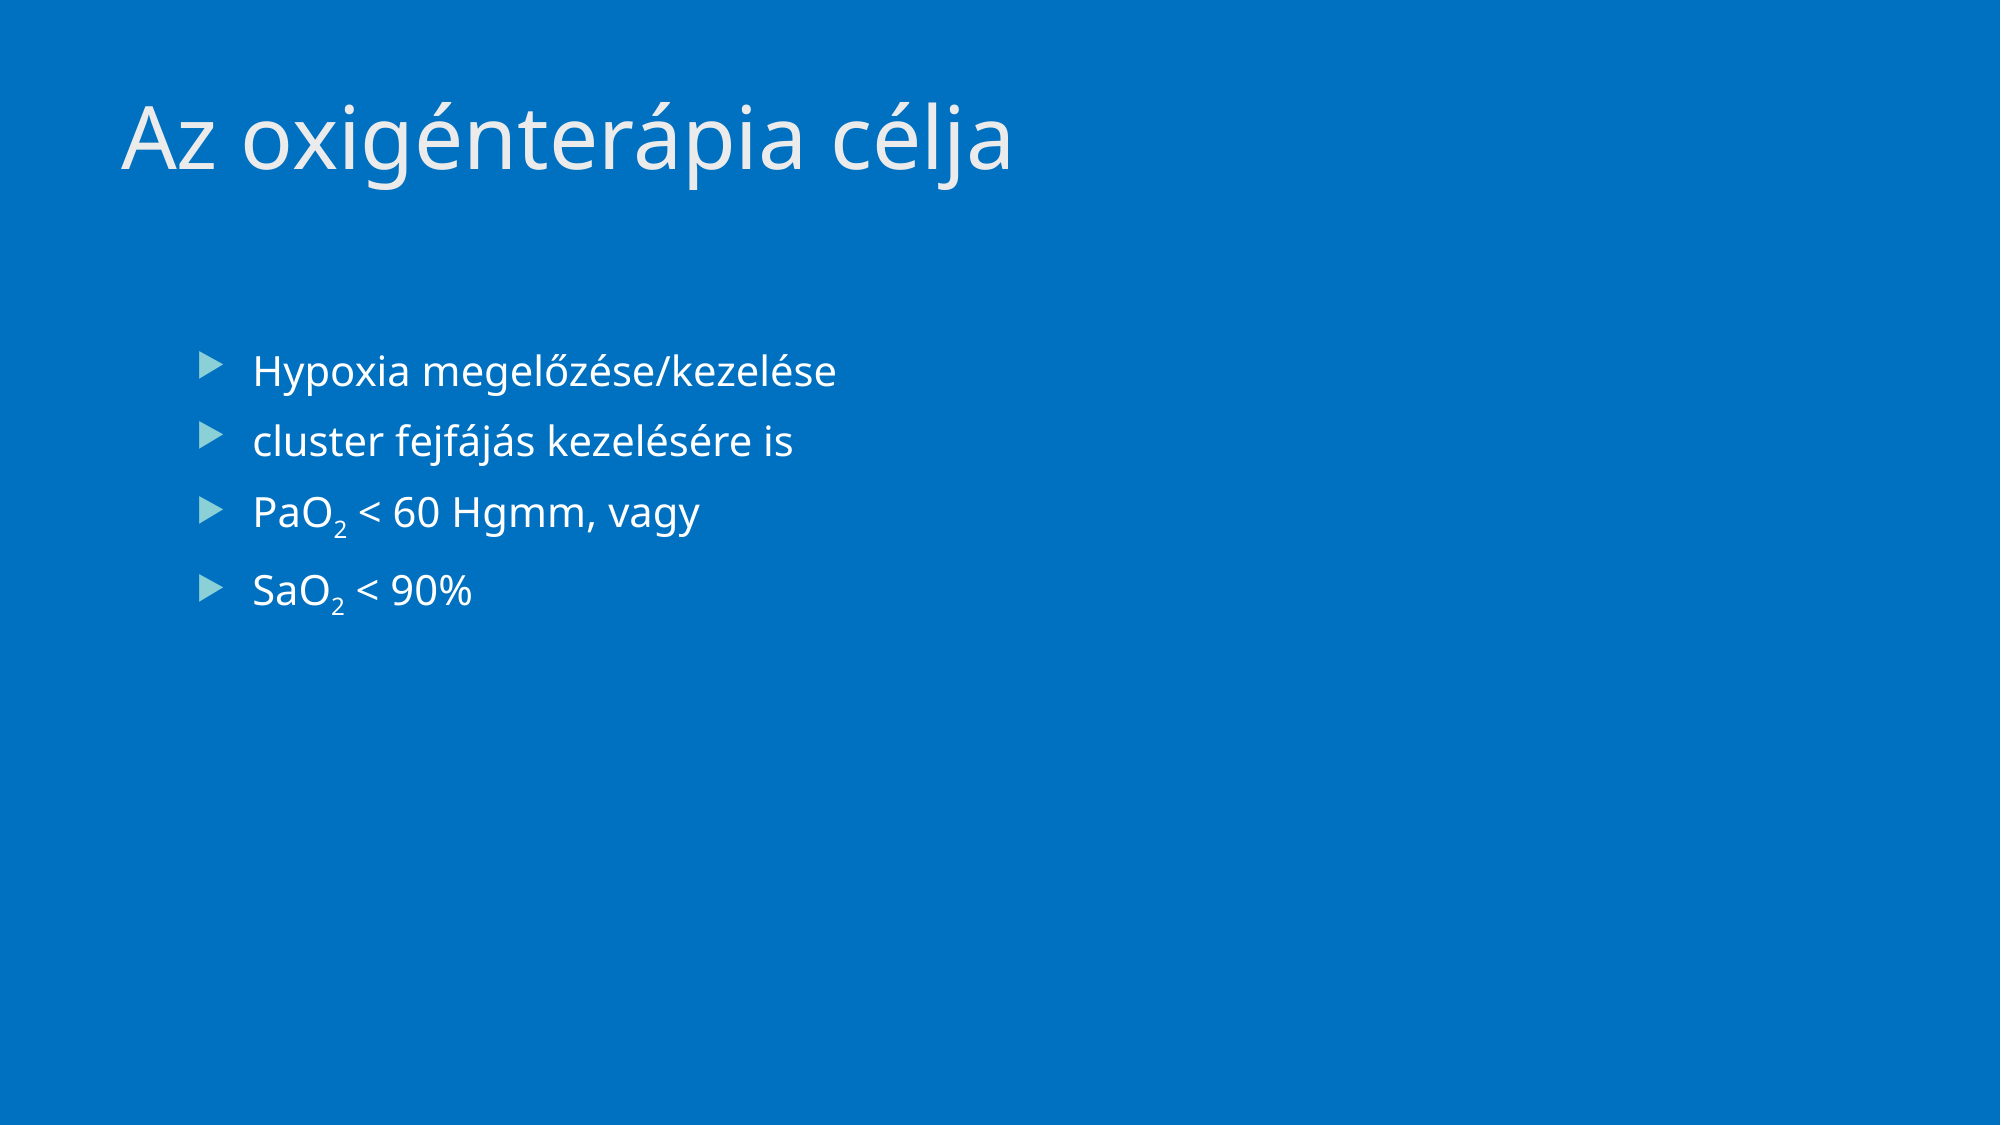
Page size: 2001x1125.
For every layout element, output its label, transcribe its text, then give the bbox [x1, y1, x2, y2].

list Hypoxia megelőzése/kezelése cluster fejfájás kezelésére is PaO2 < 60 Hgmm, vagy SaO2 < 90% [181, 336, 1649, 1025]
title Az oxigénterápia célja [106, 74, 1649, 304]
